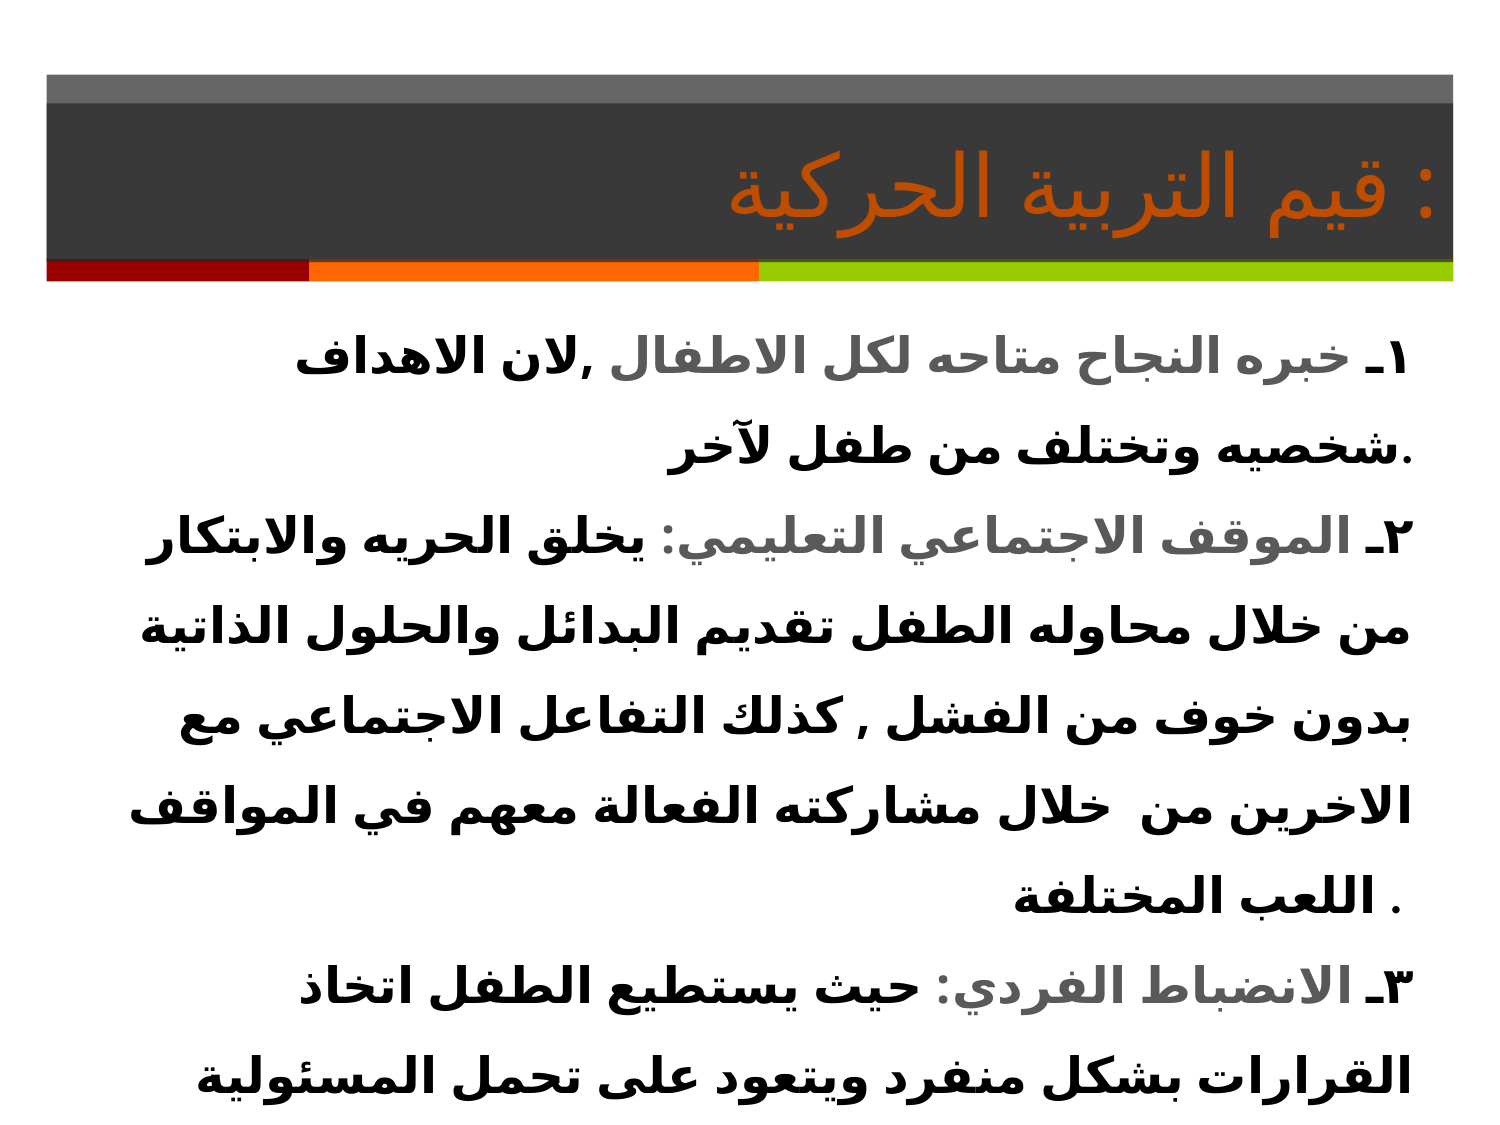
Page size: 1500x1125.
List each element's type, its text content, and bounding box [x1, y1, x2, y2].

text_box ١ـ خبره النجاح متاحه لكل الاطفال ,لان الاهداف شخصيه وتختلف من طفل لآخر. ٢ـ الموقف الاجتماعي التعليمي: يخلق الحريه والابتكار من خلال محاوله الطفل تقديم البدائل والحلول الذاتية بدون خوف من الفشل , كذلك التفاعل الاجتماعي مع الاخرين من خلال مشاركته الفعالة معهم في المواقف اللعب المختلفة . ٣ـ الانضباط الفردي: حيث يستطيع الطفل اتخاذ القرارات بشكل منفرد ويتعود على تحمل المسئولية كامله عن سلوكه , ويتبع التعليمات المعطاة له . ٤ـ الرضا والنتائج السارة: من خلال اندماج الأطفال في عمليات التعلم والأداء الحركي المناسب. [91, 286, 1429, 1125]
title قيم التربية الحركية : [46, 103, 1454, 263]
